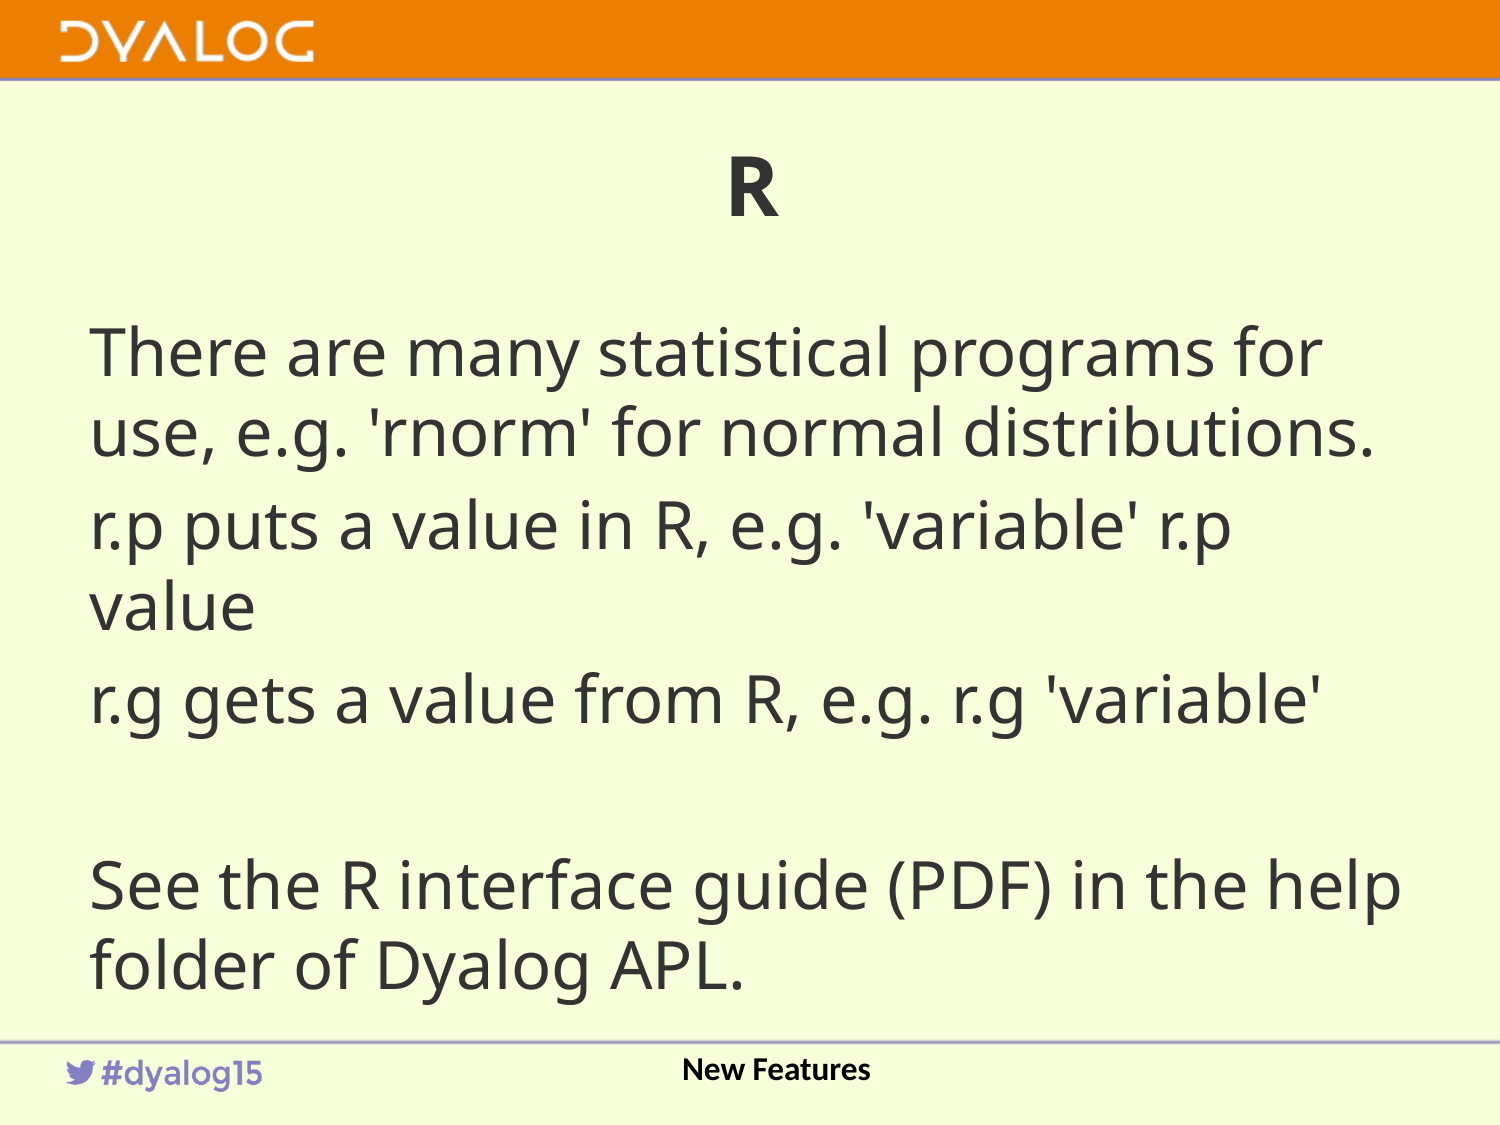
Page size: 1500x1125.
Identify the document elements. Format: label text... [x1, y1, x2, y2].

footer New Features [667, 1039, 892, 1100]
list There are many statistical programs for use, e.g. 'rnorm' for normal distributions. r.p puts a value in R, e.g. 'variable' r.p value r.g gets a value from R, e.g. r.g 'variable' See the R interface guide (PDF) in the help folder of Dyalog APL. [75, 302, 1425, 1005]
title R [76, 125, 1427, 256]
picture [0, 0, 1500, 1125]
